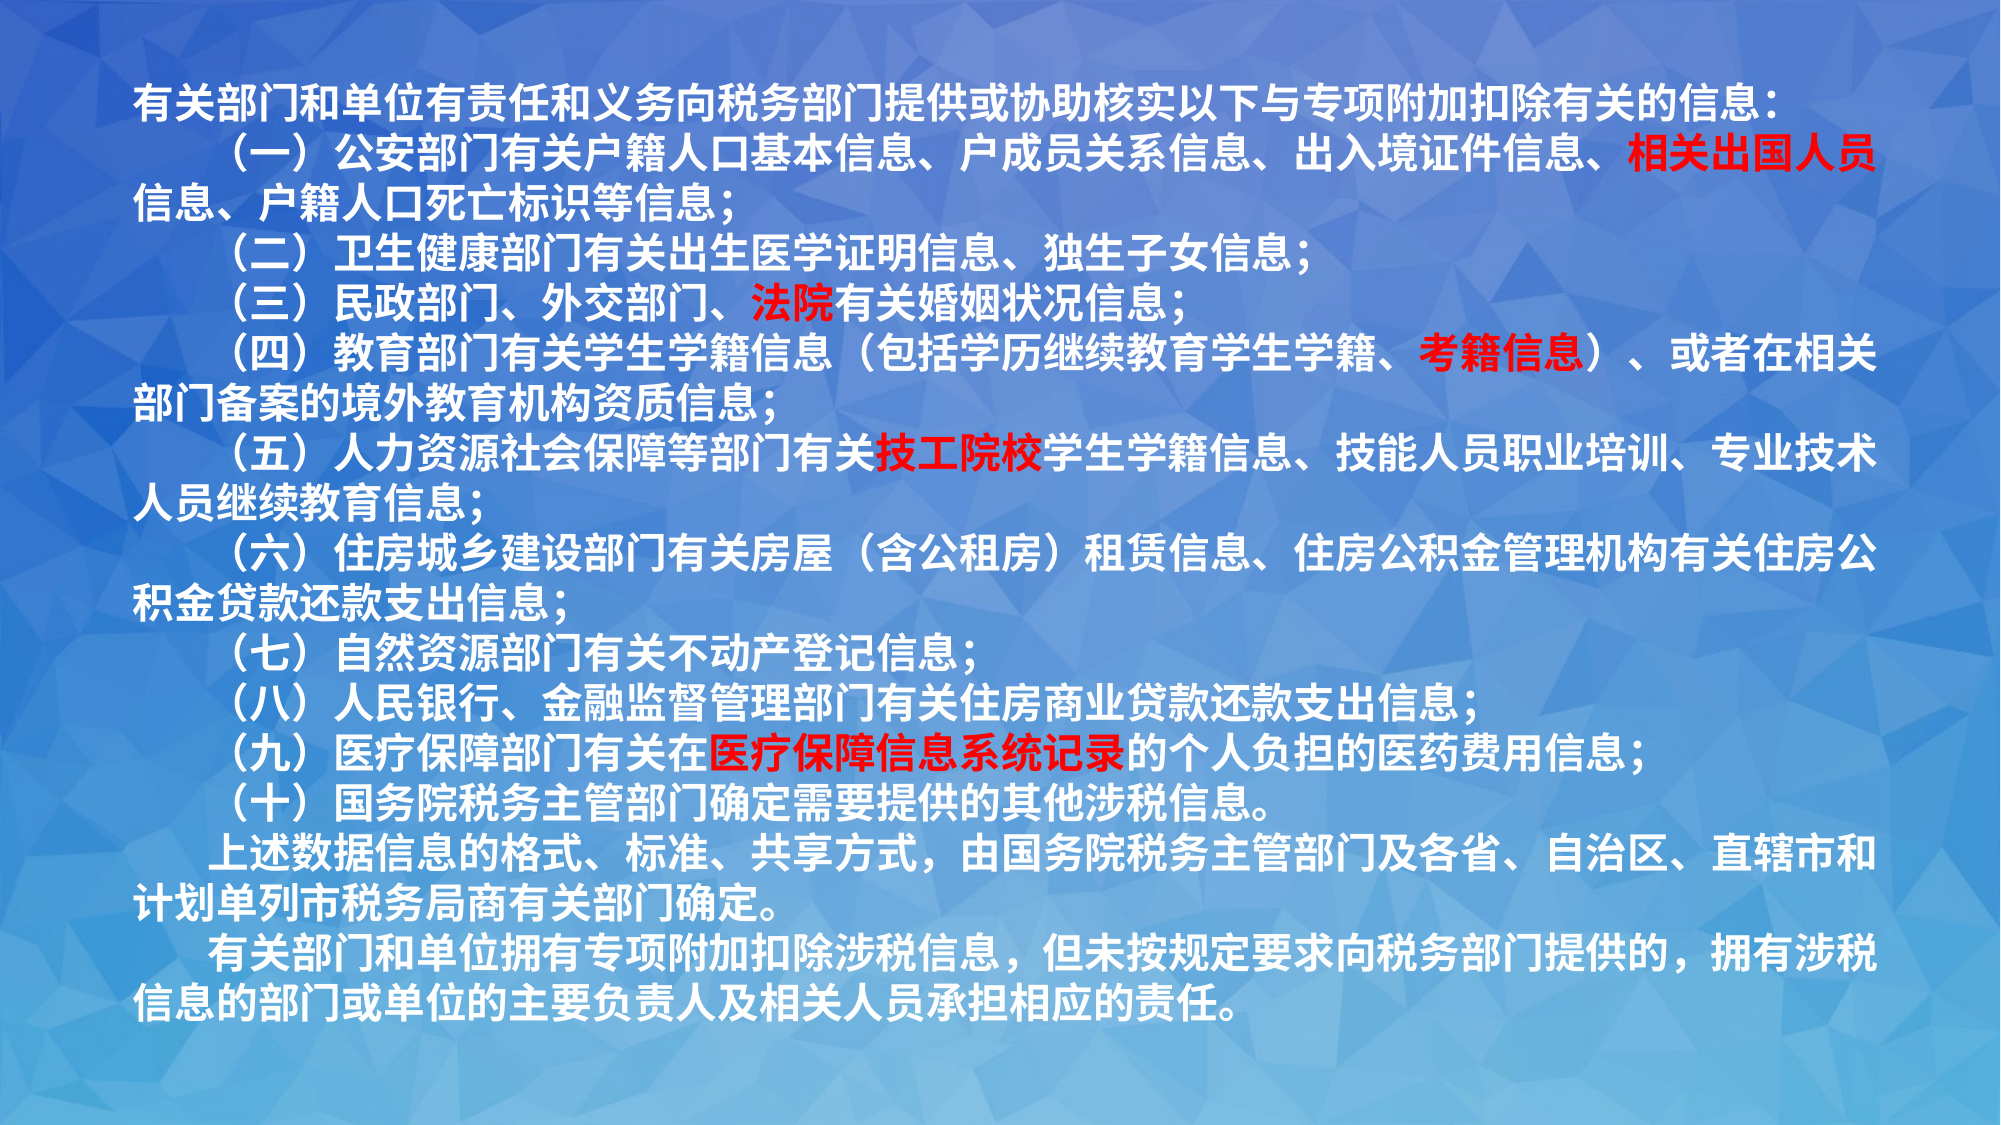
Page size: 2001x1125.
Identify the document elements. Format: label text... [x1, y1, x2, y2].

picture [0, 0, 2001, 1125]
text_box 有关部门和单位有责任和义务向税务部门提供或协助核实以下与专项附加扣除有关的信息： （一）公安部门有关户籍人口基本信息、户成员关系信息、出入境证件信息、相关出国人员信息、户籍人口死亡标识等信息； （二）卫生健康部门有关出生医学证明信息、独生子女信息； （三）民政部门、外交部门、法院有关婚姻状况信息； （四）教育部门有关学生学籍信息（包括学历继续教育学生学籍、考籍信息）、或者在相关部门备案的境外教育机构资质信息； （五）人力资源社会保障等部门有关技工院校学生学籍信息、技能人员职业培训、专业技术人员继续教育信息； （六）住房城乡建设部门有关房屋（含公租房）租赁信息、住房公积金管理机构有关住房公积金贷款还款支出信息； （七）自然资源部门有关不动产登记信息； （八）人民银行、金融监督管理部门有关住房商业贷款还款支出信息； （九）医疗保障部门有关在医疗保障信息系统记录的个人负担的医药费用信息； （十）国务院税务主管部门确定需要提供的其他涉税信息。 上述数据信息的格式、标准、共享方式，由国务院税务主管部门及各省、自治区、直辖市和计划单列市税务局商有关部门确定。 有关部门和单位拥有专项附加扣除涉税信息，但未按规定要求向税务部门提供的，拥有涉税信息的部门或单位的主要负责人及相关人员承担相应的责任。 [118, 69, 1930, 1035]
